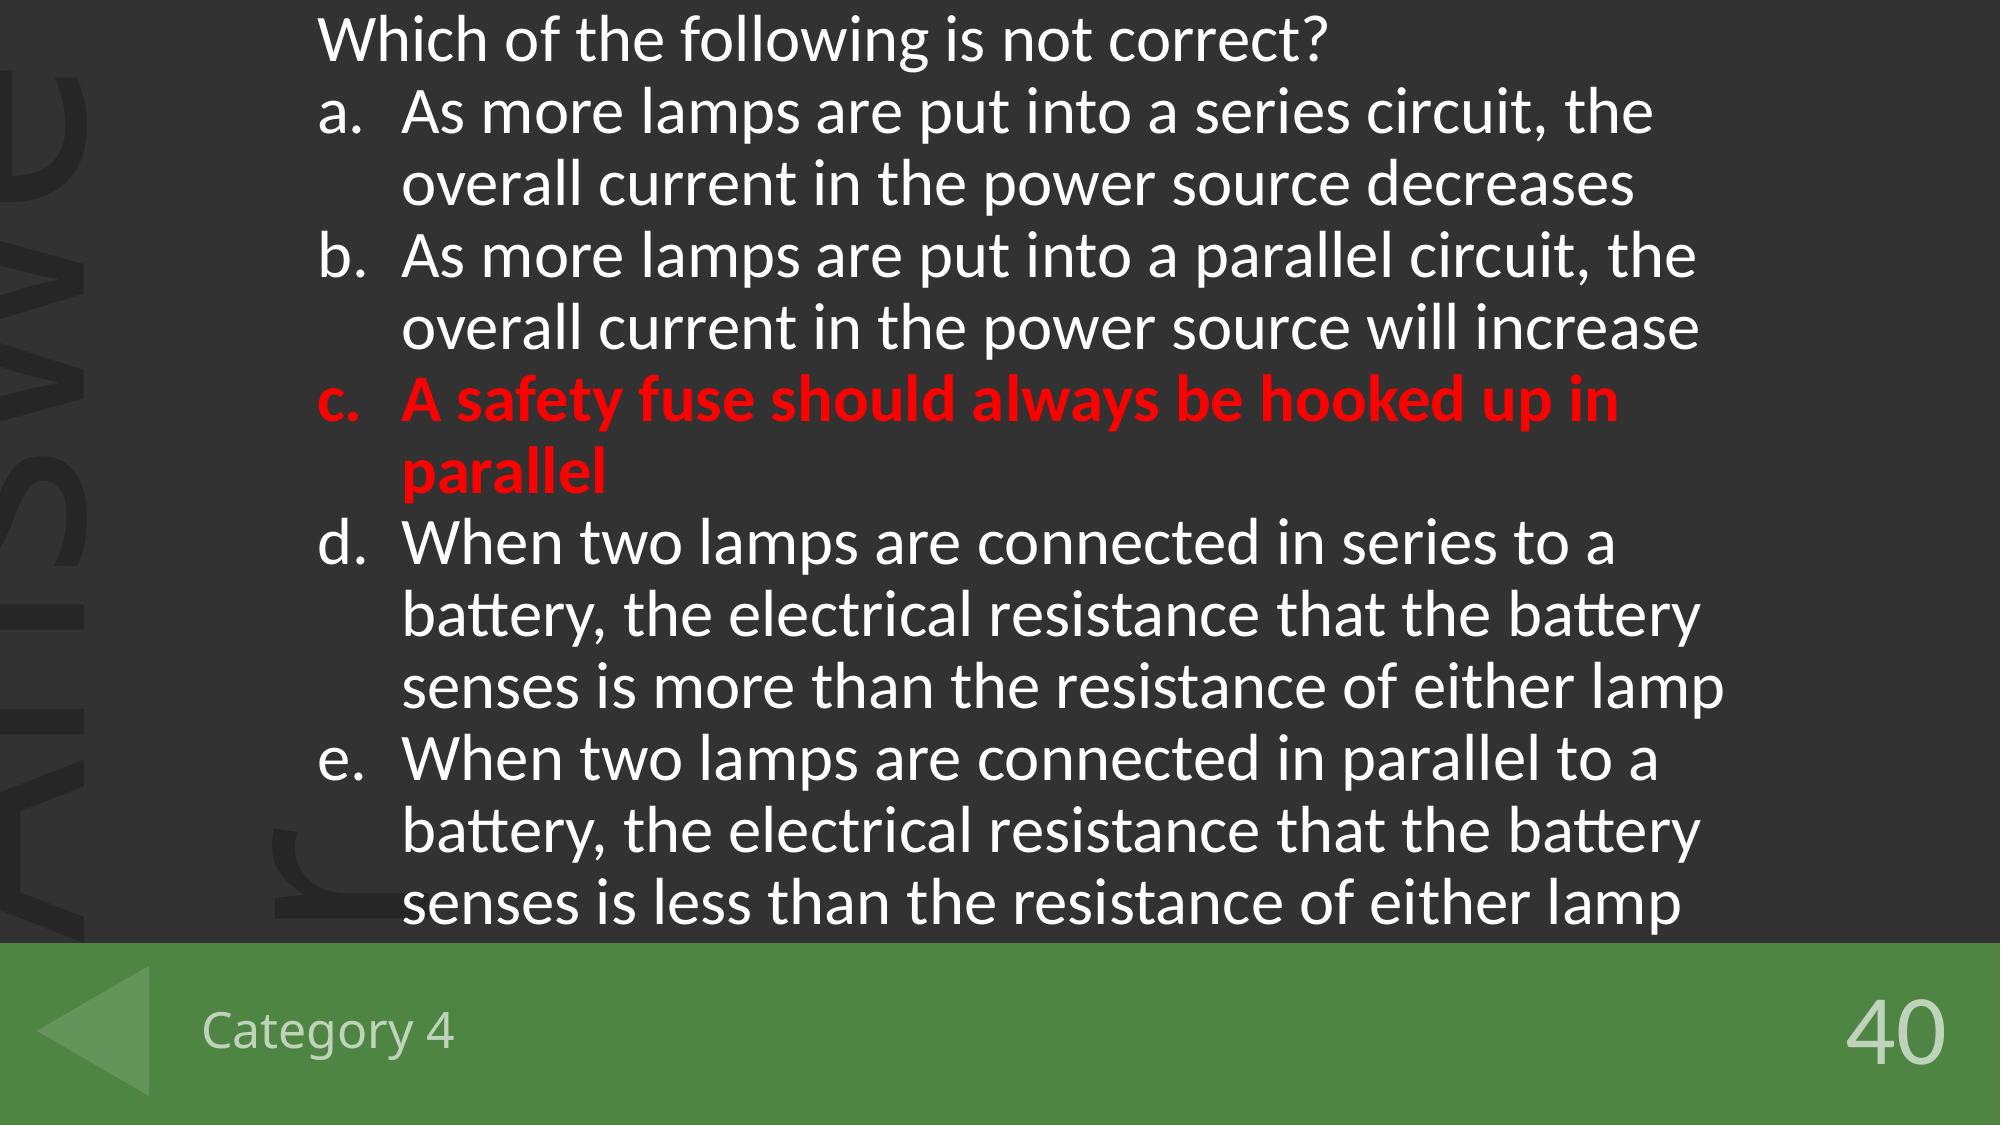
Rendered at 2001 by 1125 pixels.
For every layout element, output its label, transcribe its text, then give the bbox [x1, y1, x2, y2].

title Category 4 [185, 967, 1494, 1097]
list 40 [1494, 967, 1963, 1097]
list Which of the following is not correct? As more lamps are put into a series circuit, the overall current in the power source decreases As more lamps are put into a parallel circuit, the overall current in the power source will increase A safety fuse should always be hooked up in parallel When two lamps are connected in series to a battery, the electrical resistance that the battery senses is more than the resistance of either lamp When two lamps are connected in parallel to a battery, the electrical resistance that the battery senses is less than the resistance of either lamp [302, 307, 1760, 636]
